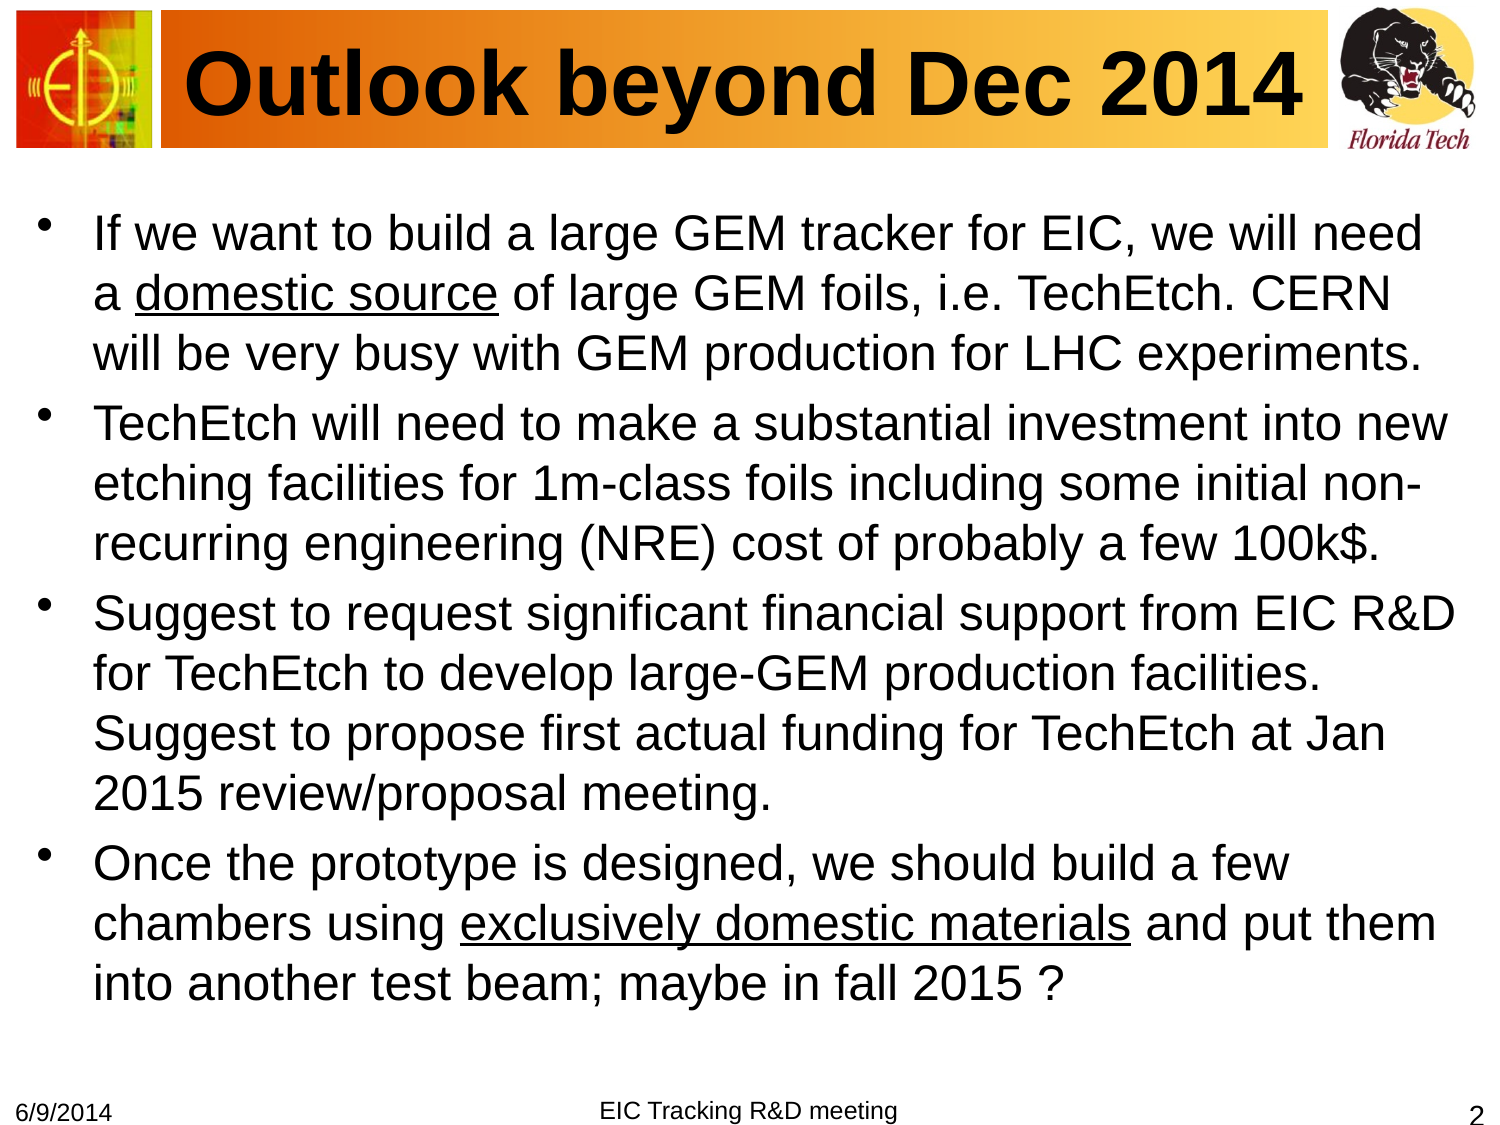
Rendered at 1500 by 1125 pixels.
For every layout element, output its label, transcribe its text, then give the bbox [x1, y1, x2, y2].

footer EIC Tracking R&D meeting [230, 1087, 1267, 1125]
picture [16, 10, 153, 148]
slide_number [0, 1089, 230, 1125]
picture [1339, 6, 1476, 149]
slide_number 2 [1212, 1089, 1500, 1125]
title Outlook beyond Dec 2014 [161, 10, 1328, 148]
list If we want to build a large GEM tracker for EIC, we will need a domestic source of large GEM foils, i.e. TechEtch. CERN will be very busy with GEM production for LHC experiments. TechEtch will need to make a substantial investment into new etching facilities for 1m-class foils including some initial non-recurring engineering (NRE) cost of probably a few 100k$. Suggest to request significant financial support from EIC R&D for TechEtch to develop large-GEM production facilities. Suggest to propose first actual funding for TechEtch at Jan 2015 review/proposal meeting. Once the prototype is designed, we should build a few chambers using exclusively domestic materials and put them into another test beam; maybe in fall 2015 ? [21, 192, 1476, 1080]
